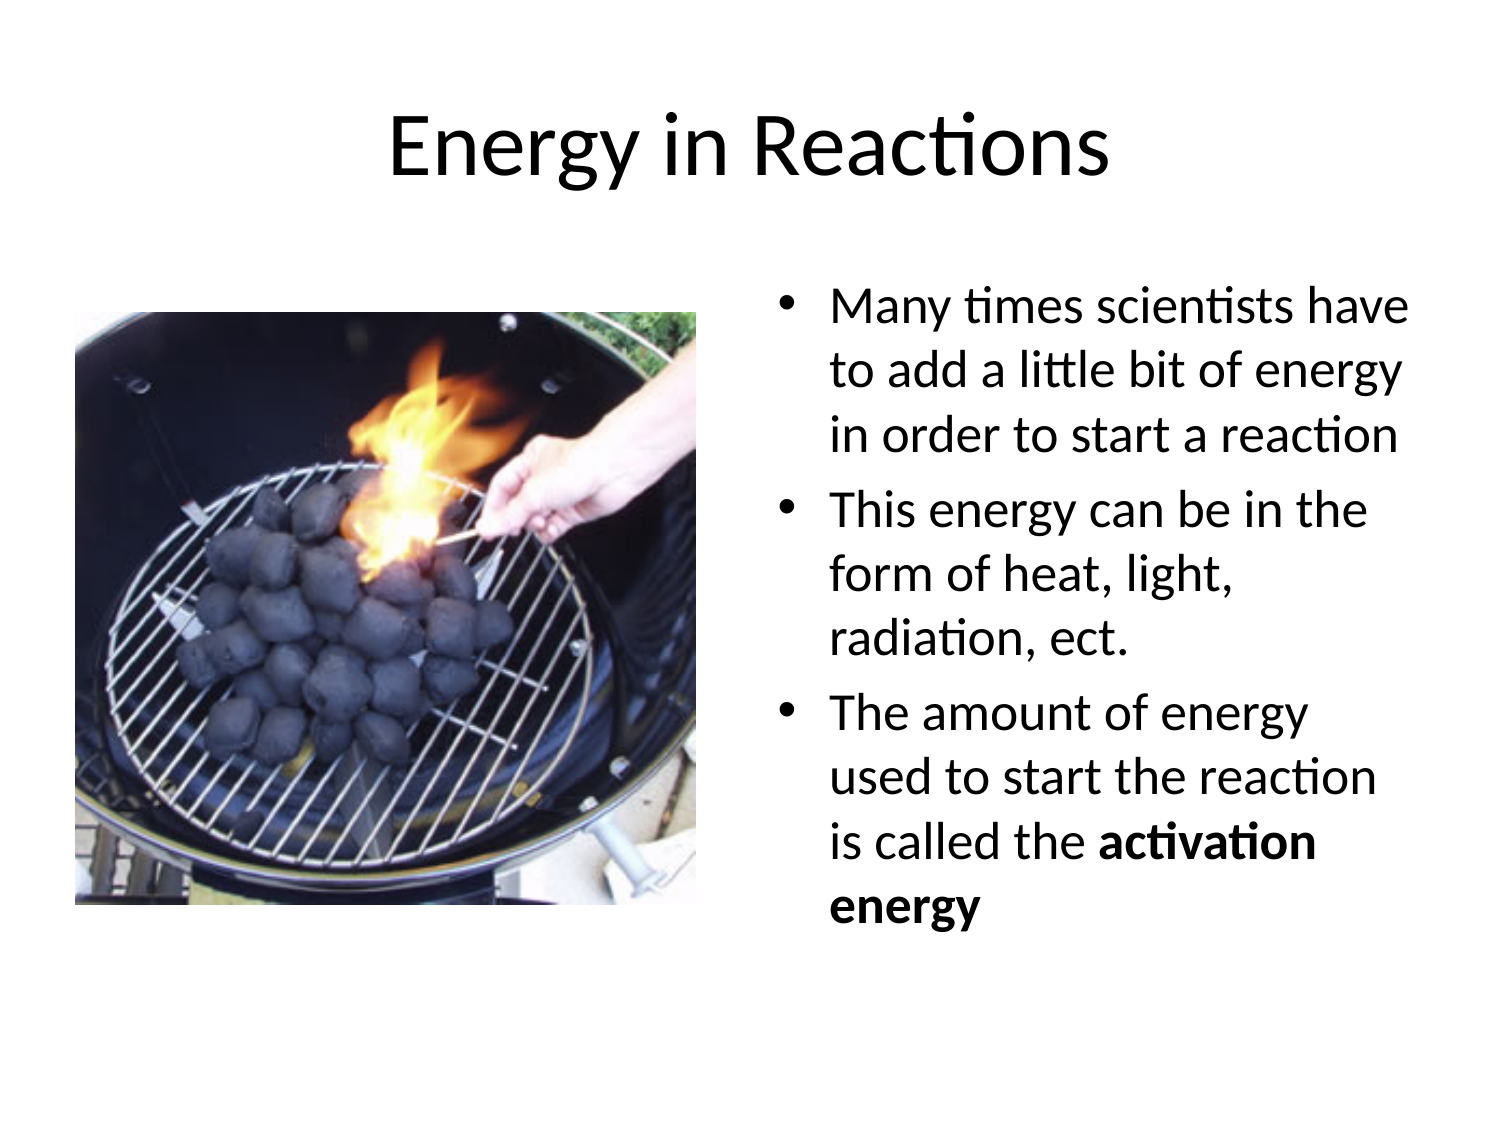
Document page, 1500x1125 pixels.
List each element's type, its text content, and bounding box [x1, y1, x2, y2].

picture [74, 312, 696, 905]
title Energy in Reactions [75, 45, 1425, 233]
list Many times scientists have to add a little bit of energy in order to start a reaction This energy can be in the form of heat, light, radiation, ect. The amount of energy used to start the reaction is called the activation energy [762, 262, 1425, 1005]
